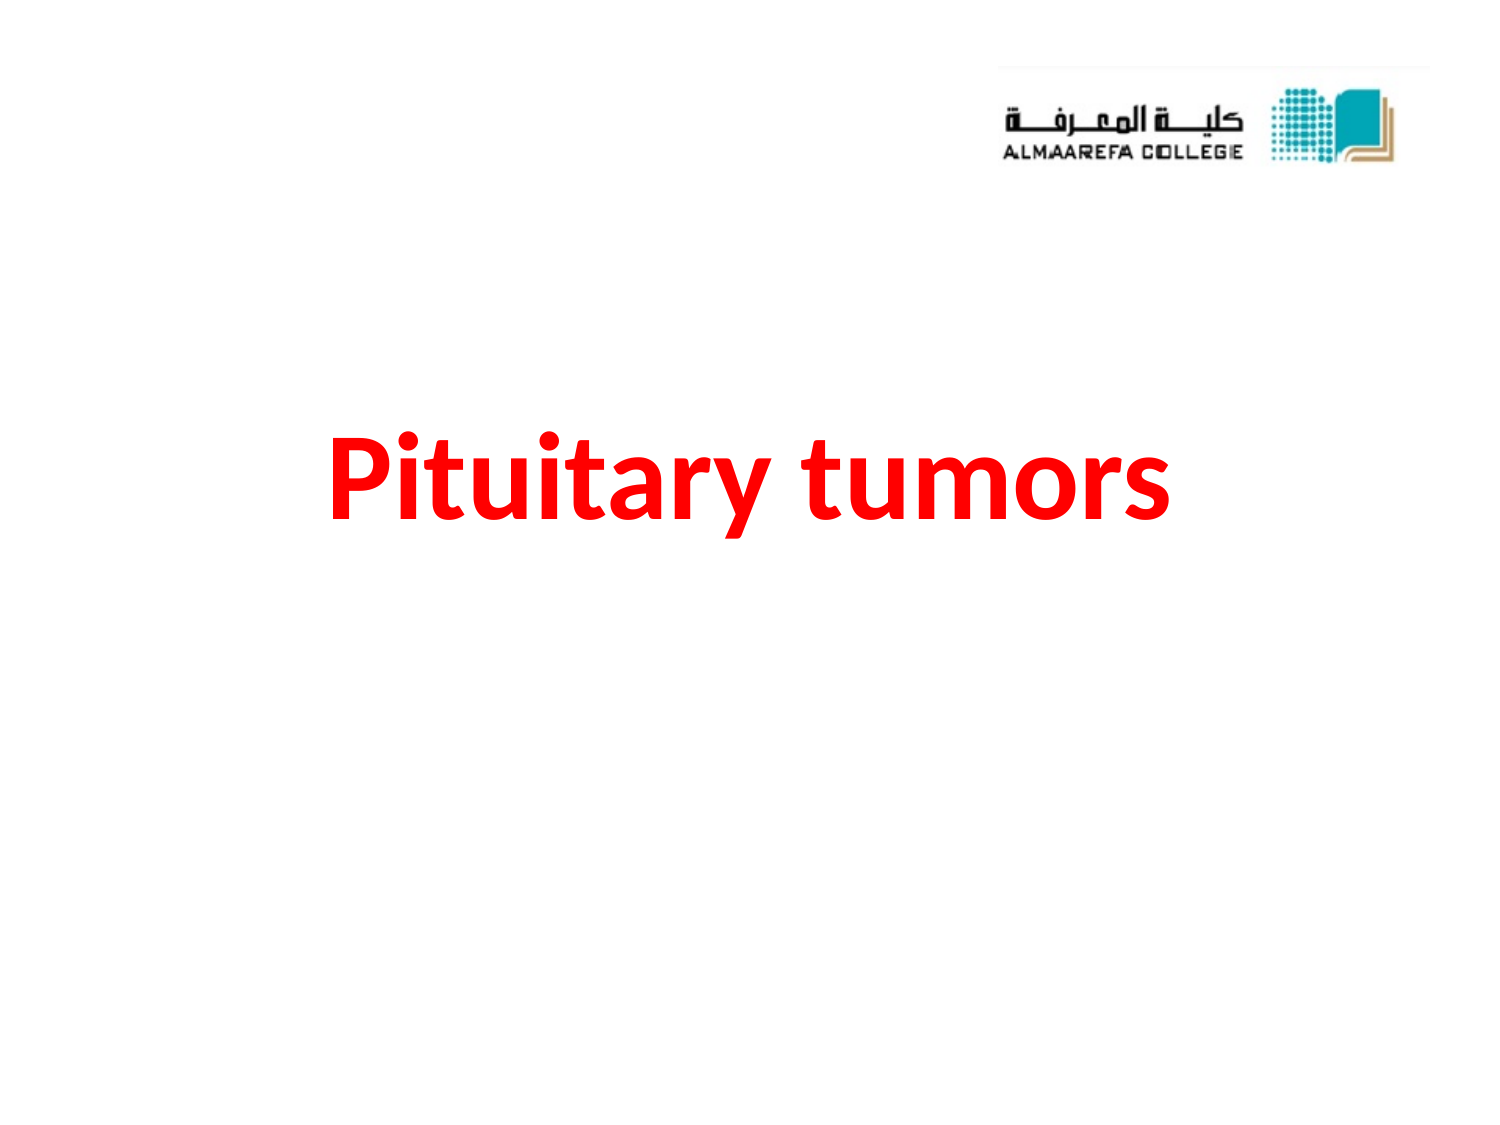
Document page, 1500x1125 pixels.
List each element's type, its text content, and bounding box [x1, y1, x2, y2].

title Pituitary tumors [112, 349, 1388, 591]
picture [997, 66, 1430, 176]
